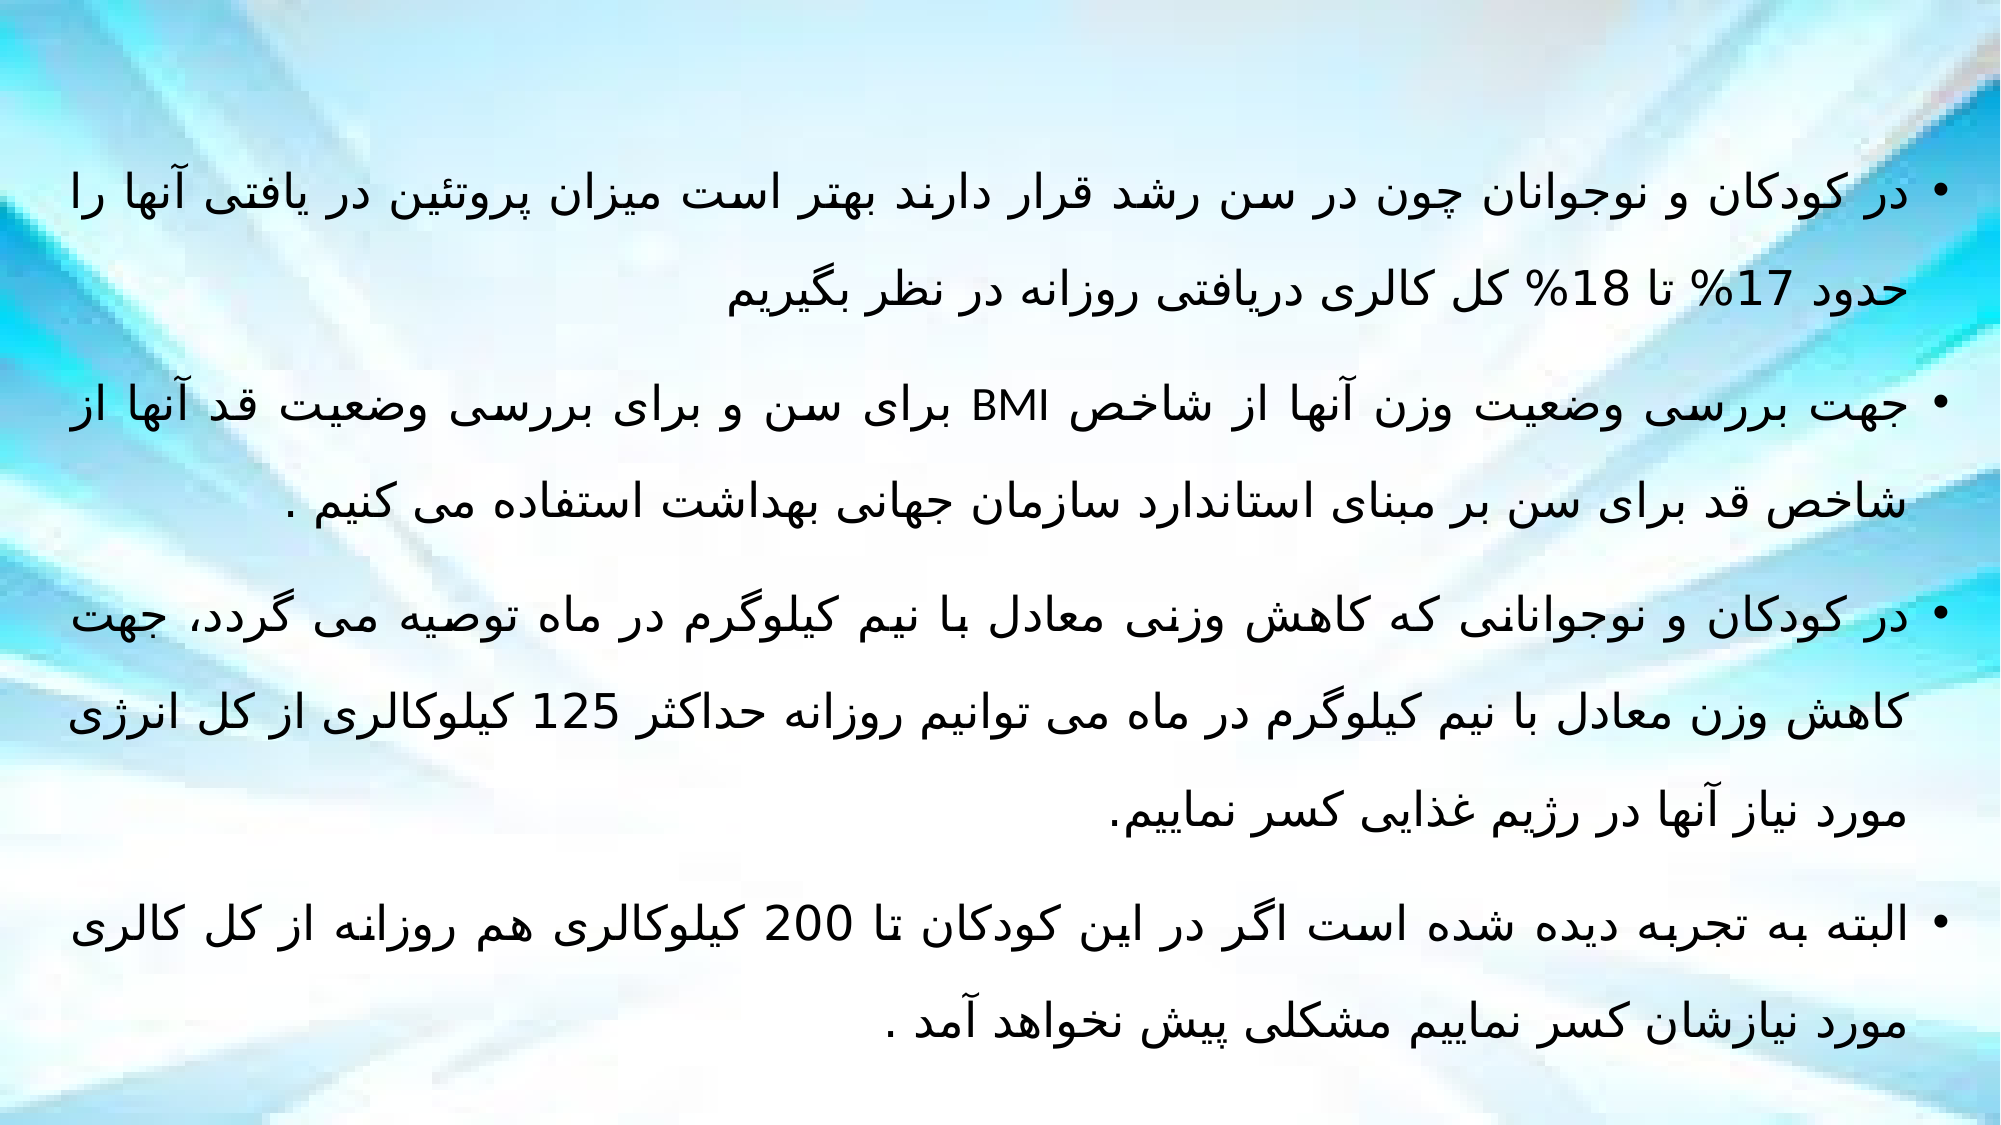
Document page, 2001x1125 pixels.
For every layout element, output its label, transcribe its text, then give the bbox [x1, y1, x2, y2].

picture [0, 0, 2001, 1125]
list در کودکان و نوجوانان چون در سن رشد قرار دارند بهتر است میزان پروتئین در یافتی آنها را حدود 17% تا 18% کل کالری دریافتی روزانه در نظر بگیریم جهت بررسی وضعیت وزن آنها از شاخص BMI برای سن و برای بررسی وضعیت قد آنها از شاخص قد برای سن بر مبنای استاندارد سازمان جهانی بهداشت استفاده می کنیم . در کودکان و نوجوانانی که کاهش وزنی معادل با نیم کیلوگرم در ماه توصیه می گردد، جهت کاهش وزن معادل با نیم کیلوگرم در ماه می توانیم روزانه حداکثر 125 کیلوکالری از کل انرژی مورد نیاز آنها در رژیم غذایی کسر نماییم. البته به تجربه دیده شده است اگر در این کودکان تا 200 کیلوکالری هم روزانه از کل کالری مورد نیازشان کسر نماییم مشکلی پیش نخواهد آمد . [53, 113, 1962, 1065]
